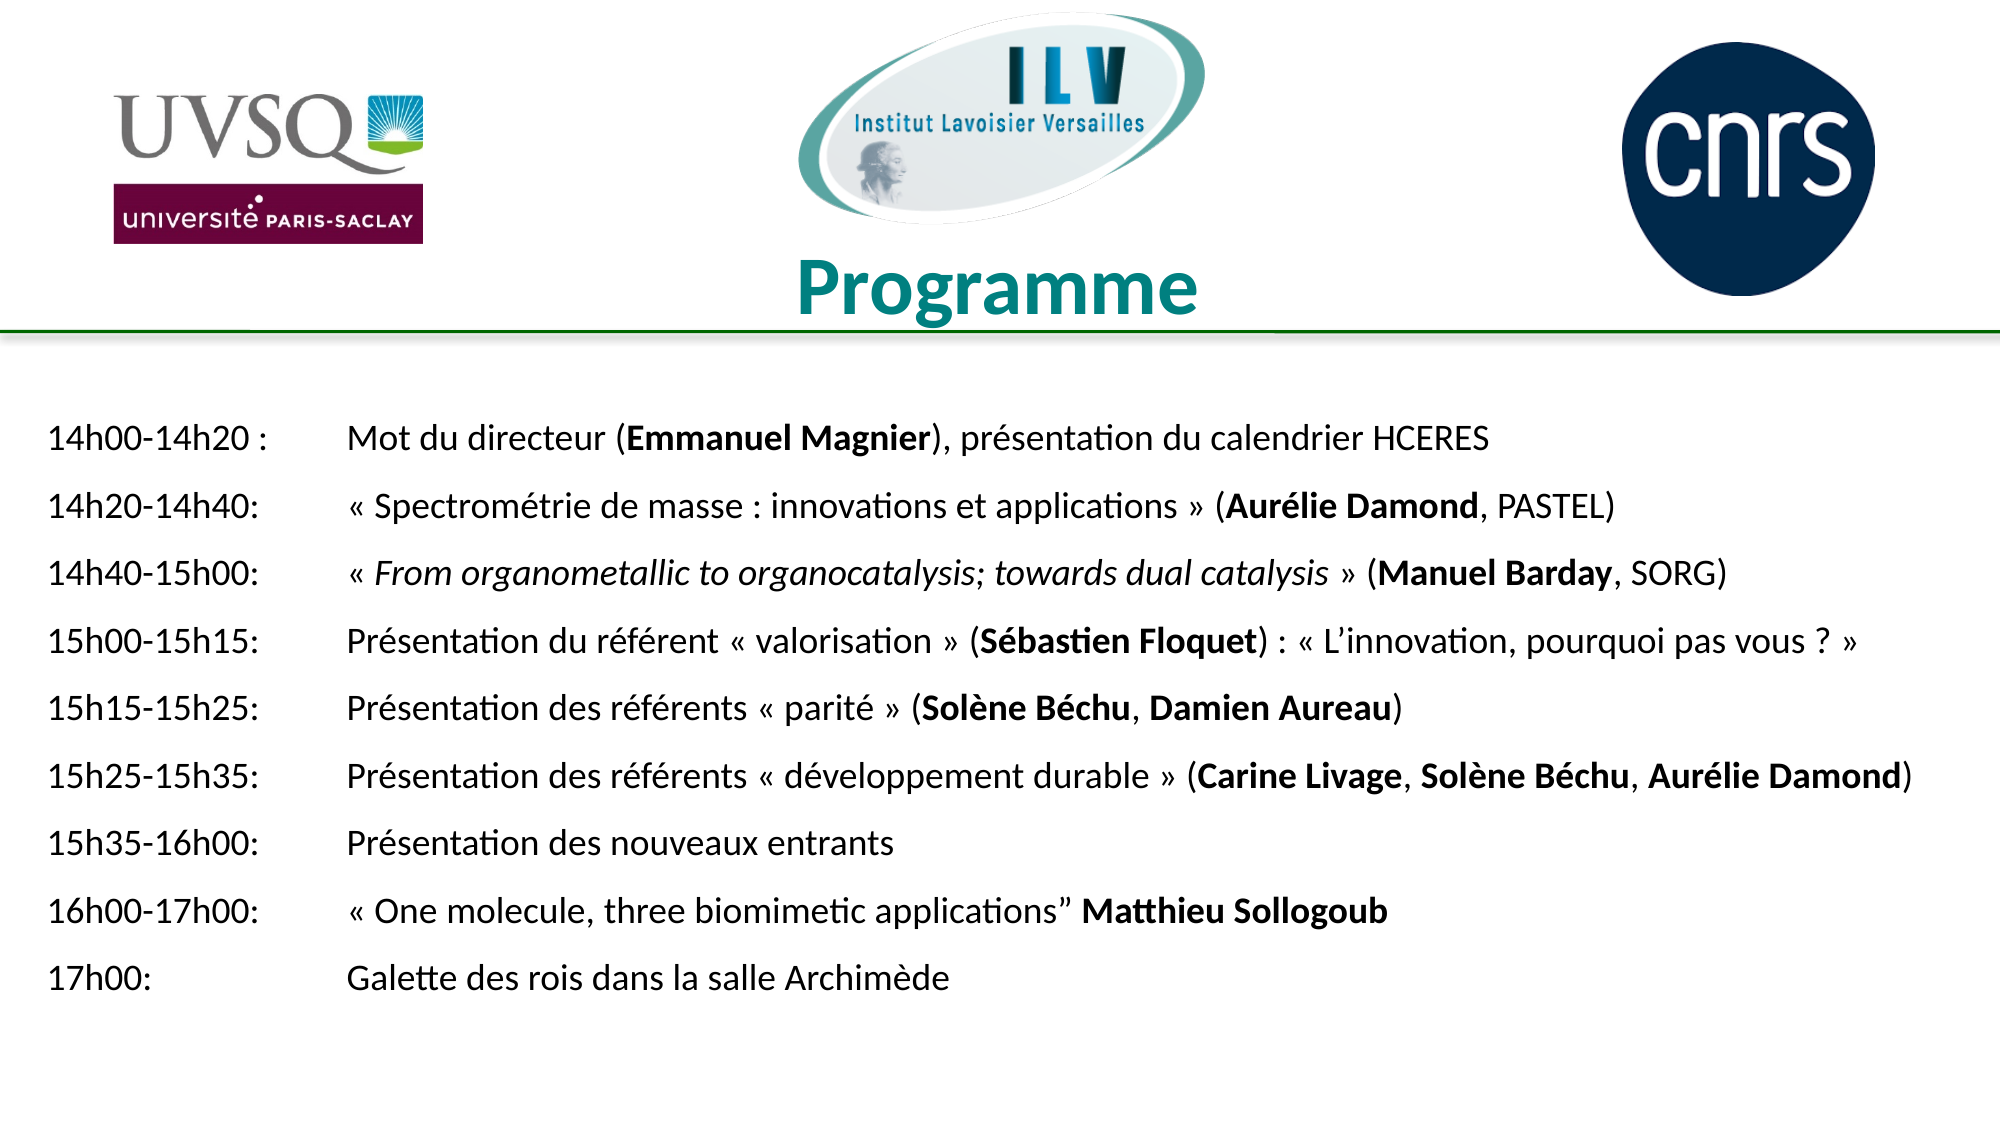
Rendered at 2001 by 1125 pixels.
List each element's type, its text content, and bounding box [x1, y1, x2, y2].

text_box 14h00-14h20 : Mot du directeur (Emmanuel Magnier), présentation du calendrier HCERES 14h20-14h40: « Spectrométrie de masse : innovations et applications » (Aurélie Damond, PASTEL) 14h40-15h00: « From organometallic to organocatalysis; towards dual catalysis » (Manuel Barday, SORG) 15h00-15h15: Présentation du référent « valorisation » (Sébastien Floquet) : « L’innovation, pourquoi pas vous ? » 15h15-15h25: Présentation des référents « parité » (Solène Béchu, Damien Aureau) 15h25-15h35: Présentation des référents « développement durable » (Carine Livage, Solène Béchu, Aurélie Damond) 15h35-16h00: Présentation des nouveaux entrants 16h00-17h00: « One molecule, three biomimetic applications” Matthieu Sollogoub 17h00: Galette des rois dans la salle Archimède [31, 383, 1965, 1006]
picture [113, 94, 423, 244]
picture [795, 8, 1209, 229]
text_box Programme [248, 173, 1749, 331]
text_box Programme [248, 332, 1749, 339]
picture [1622, 42, 1875, 296]
